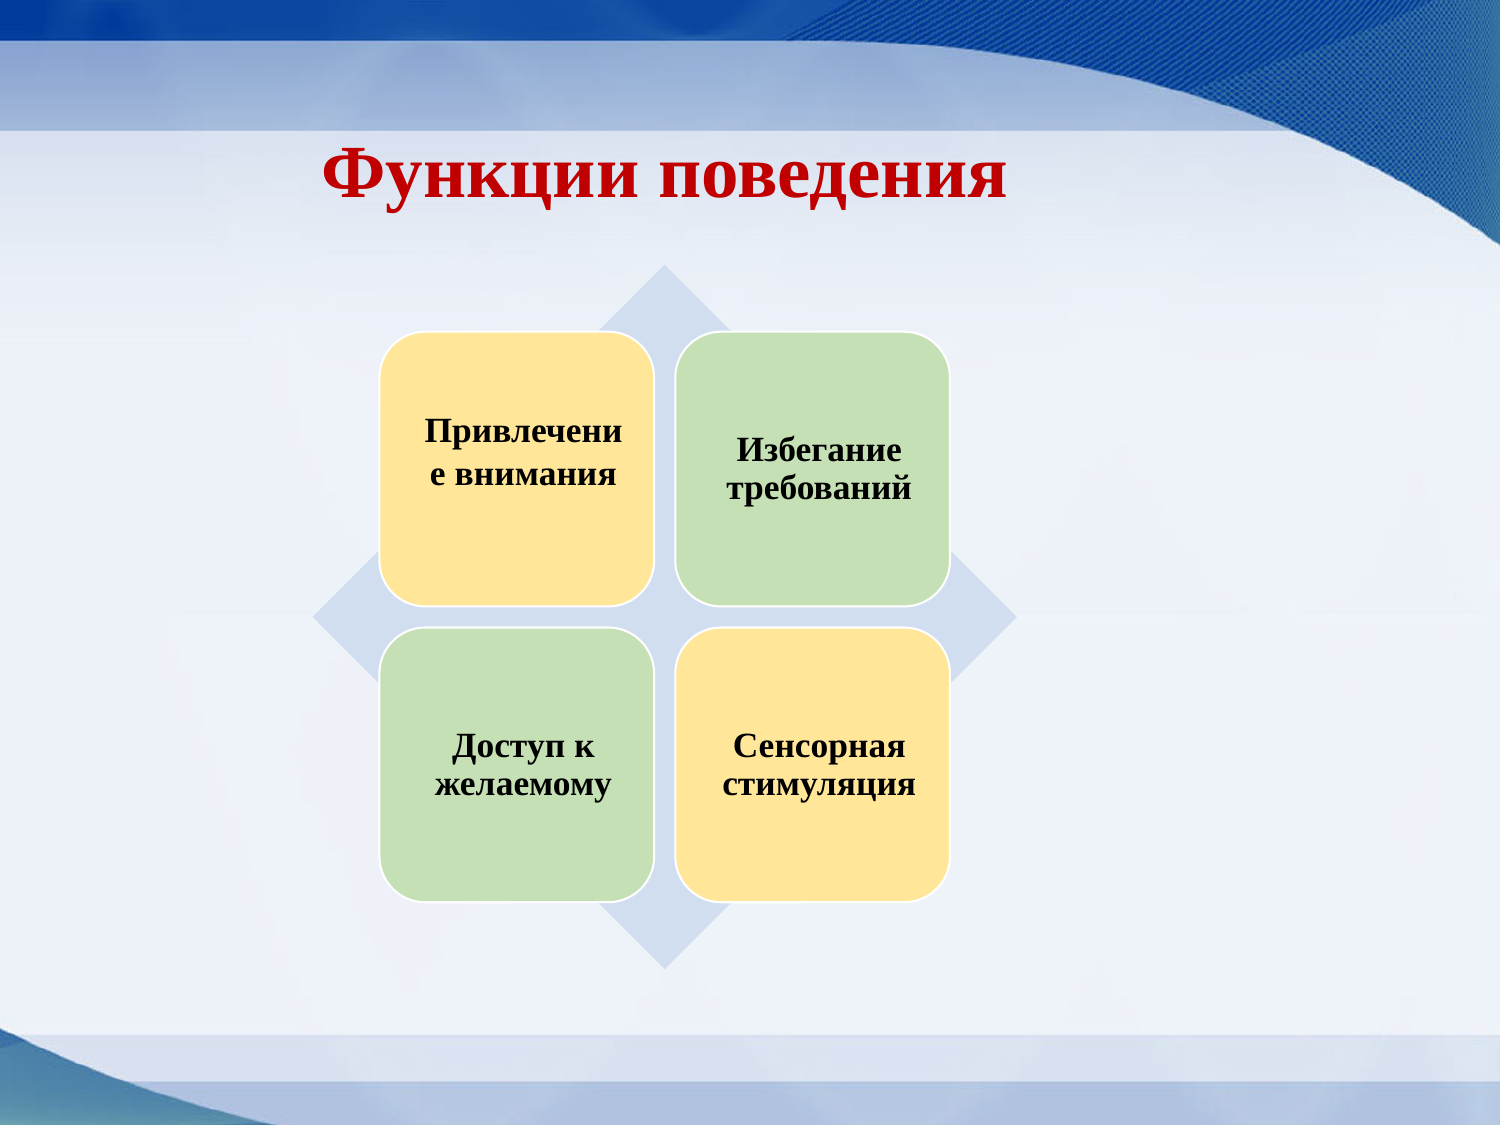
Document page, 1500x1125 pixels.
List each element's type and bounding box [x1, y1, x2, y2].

text_box [87, 264, 1242, 970]
picture [0, 0, 1500, 1125]
